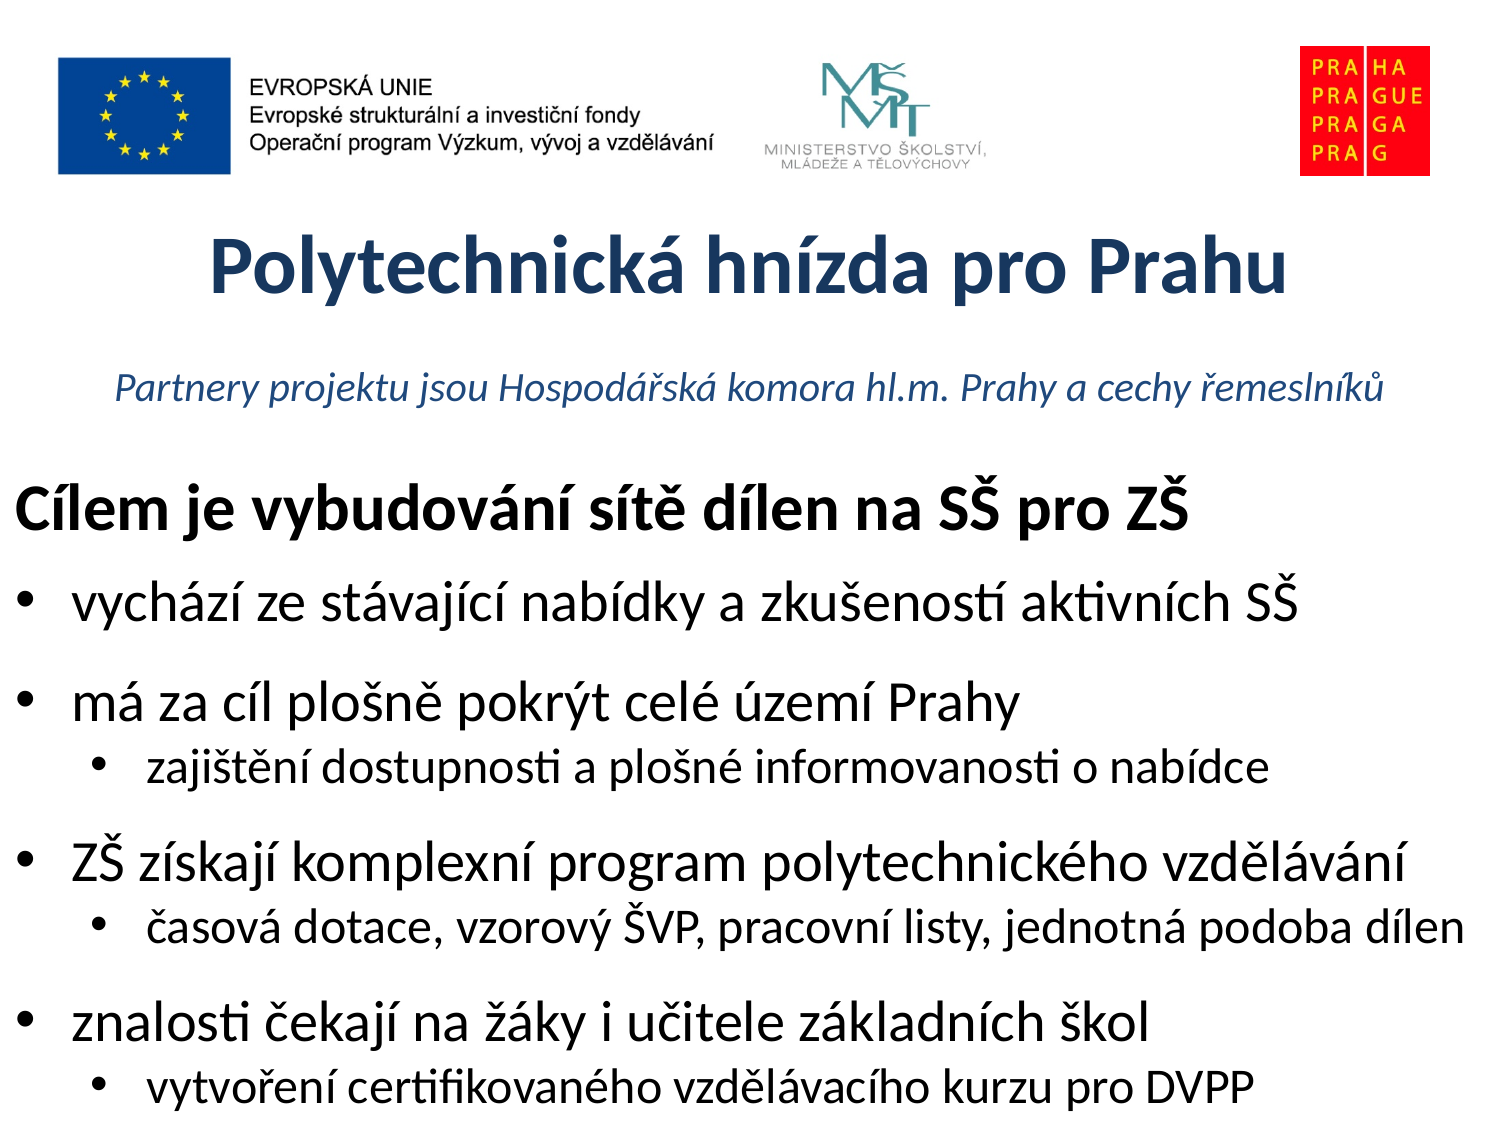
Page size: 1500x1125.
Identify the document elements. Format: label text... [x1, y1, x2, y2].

picture [1300, 46, 1430, 177]
subtitle Cílem je vybudování sítě dílen na SŠ pro ZŠ vychází ze stávající nabídky a zkušeností aktivních SŠ má za cíl plošně pokrýt celé území Prahy zajištění dostupnosti a plošné informovanosti o nabídce ZŠ získají komplexní program polytechnického vzdělávání časová dotace, vzorový ŠVP, pracovní listy, jednotná podoba dílen znalosti čekají na žáky i učitele základních škol vytvoření certifikovaného vzdělávacího kurzu pro DVPP [0, 456, 1500, 1125]
title Polytechnická hnízda pro Prahu Partnery projektu jsou Hospodářská komora hl.m. Prahy a cechy řemeslníků [17, 199, 1483, 421]
picture [0, 0, 1044, 232]
